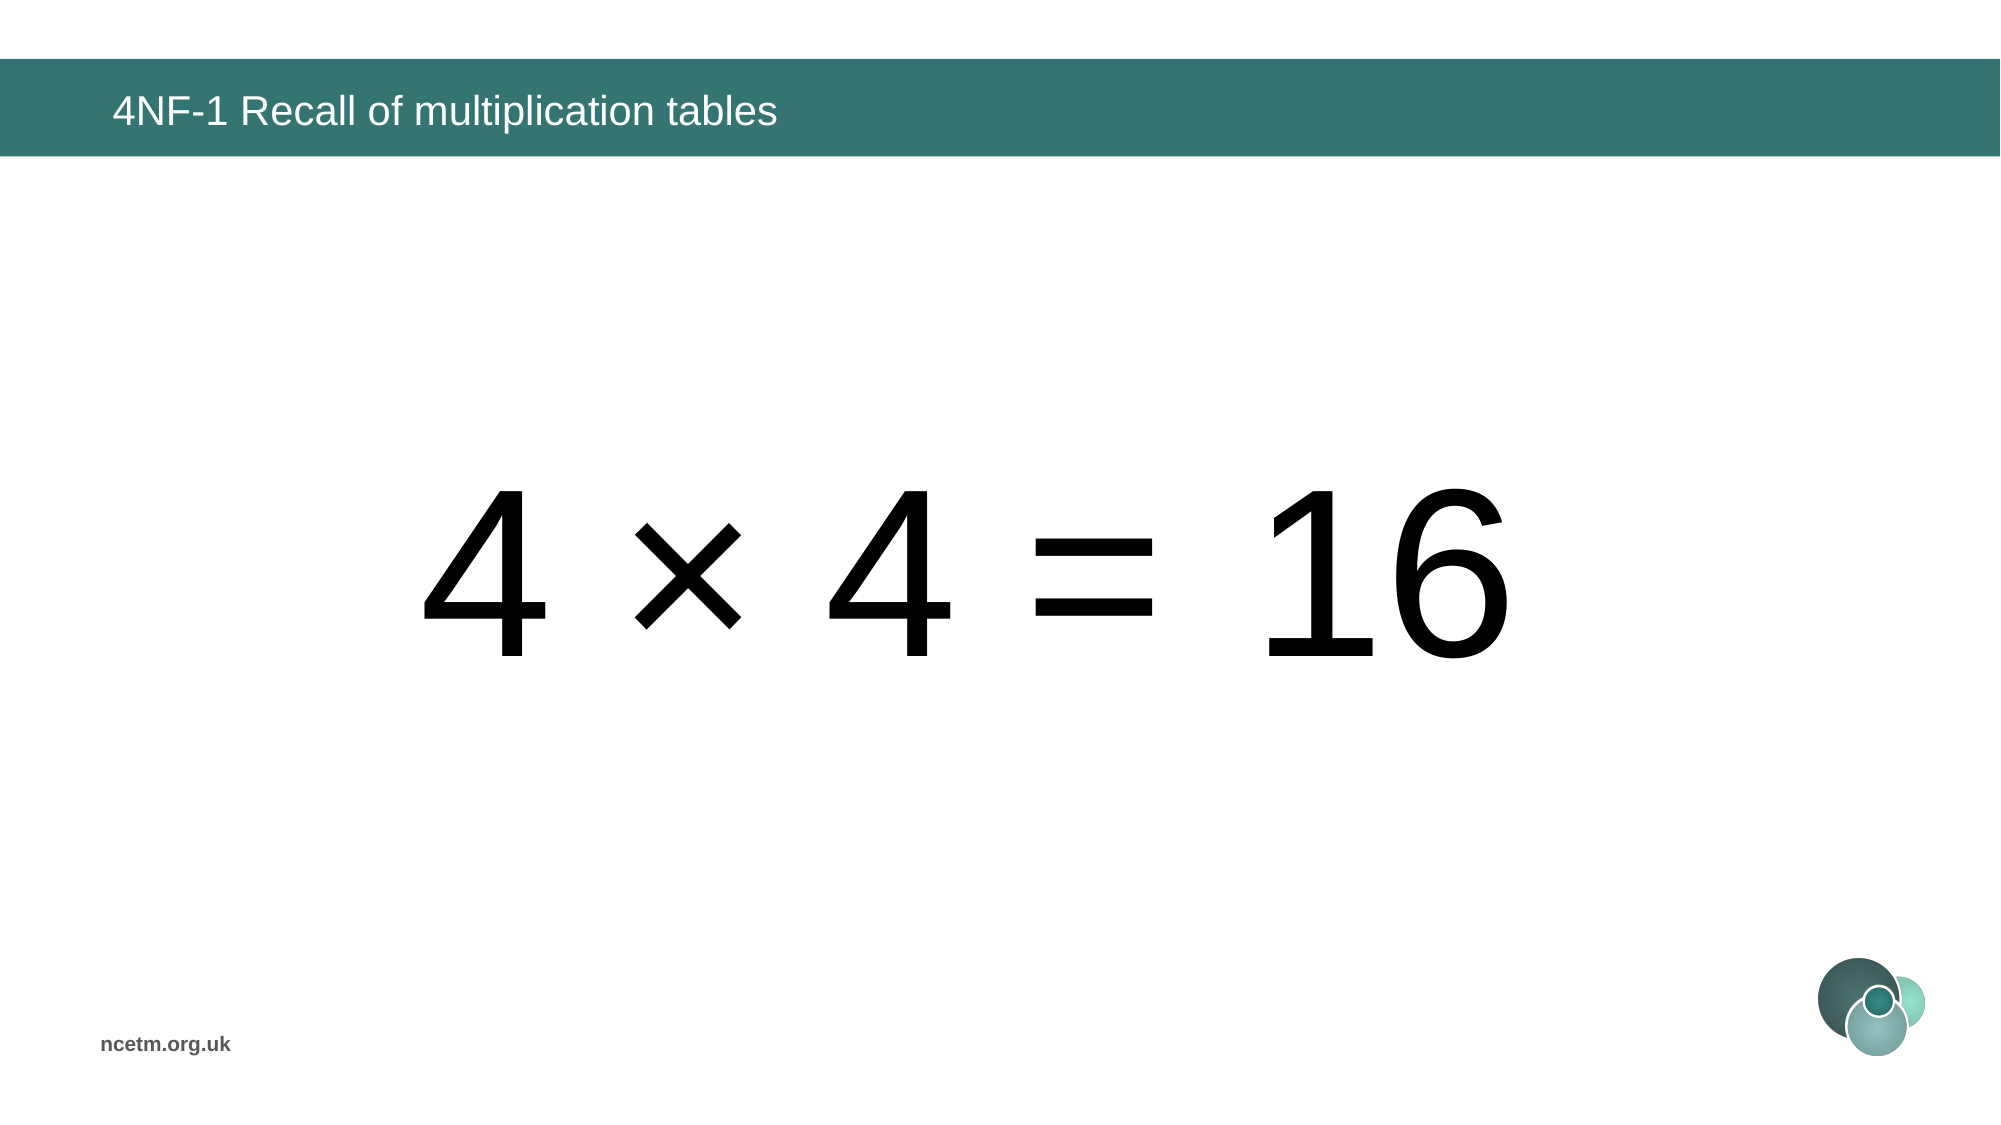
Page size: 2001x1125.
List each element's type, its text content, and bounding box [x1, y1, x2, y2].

title 4NF-1 Recall of multiplication tables [97, 76, 1945, 147]
text_box 16 [1236, 409, 1533, 712]
text_box 4 × 4 = [404, 409, 1236, 712]
picture [1818, 958, 1925, 1056]
